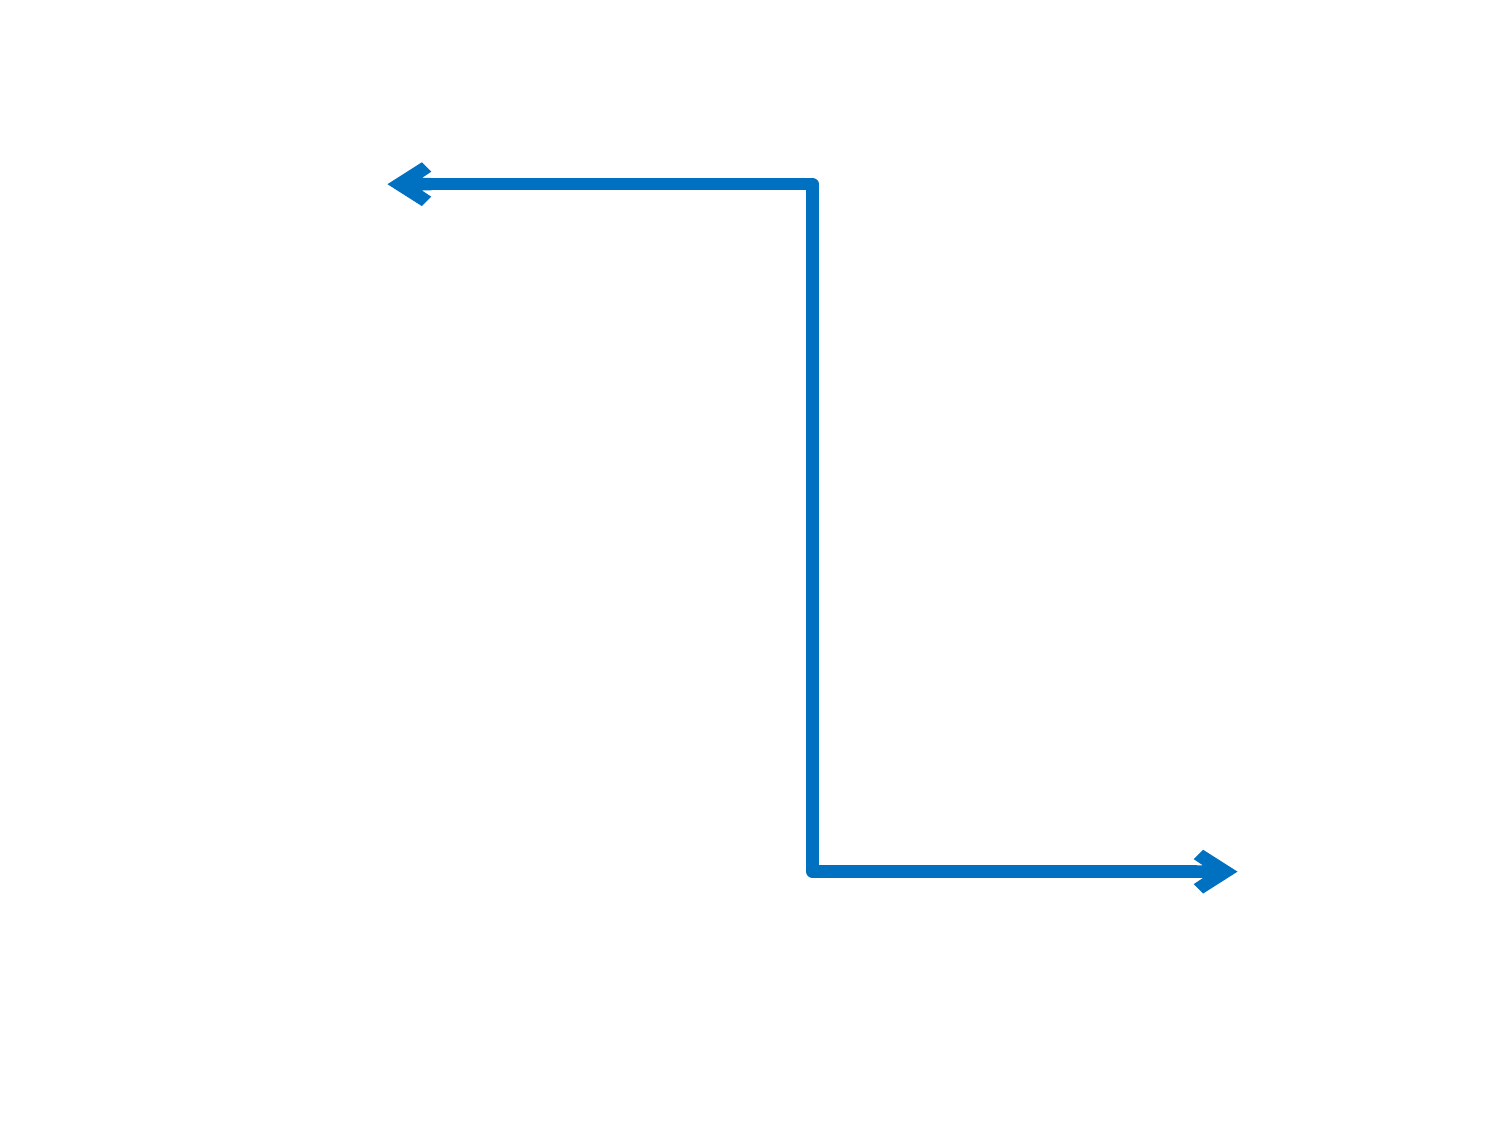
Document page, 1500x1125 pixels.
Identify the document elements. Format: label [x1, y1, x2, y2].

text_box [387, 183, 1238, 872]
